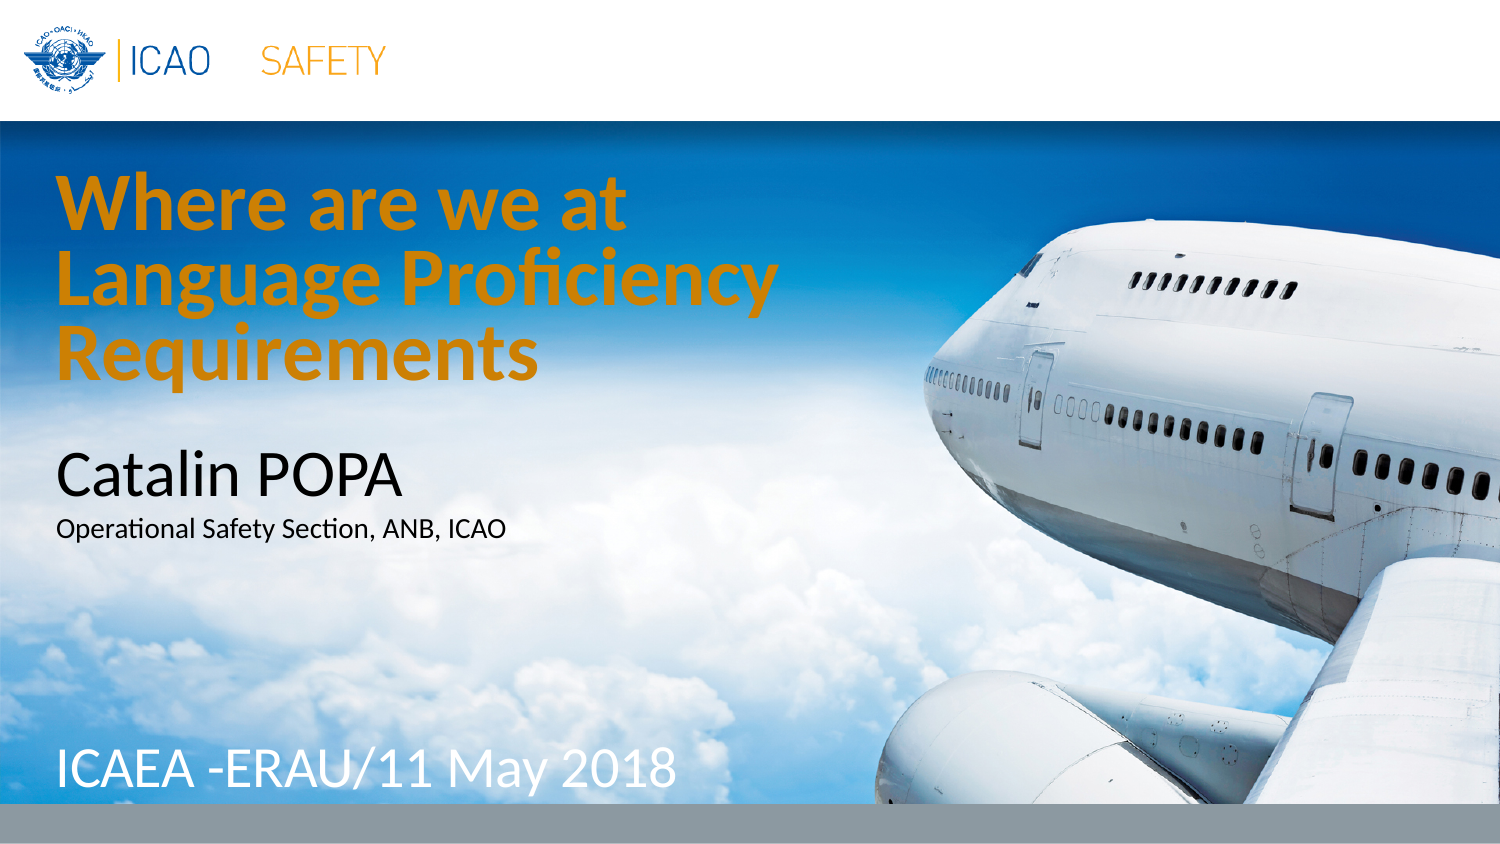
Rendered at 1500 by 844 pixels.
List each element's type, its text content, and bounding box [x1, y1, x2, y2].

picture [0, 0, 1500, 804]
title Where are we at Language Proficiency Requirements [41, 164, 985, 292]
text_box Catalin POPA Operational Safety Section, ANB, ICAO [41, 421, 715, 567]
title ICAEA -ERAU/11 May 2018 [41, 717, 985, 788]
